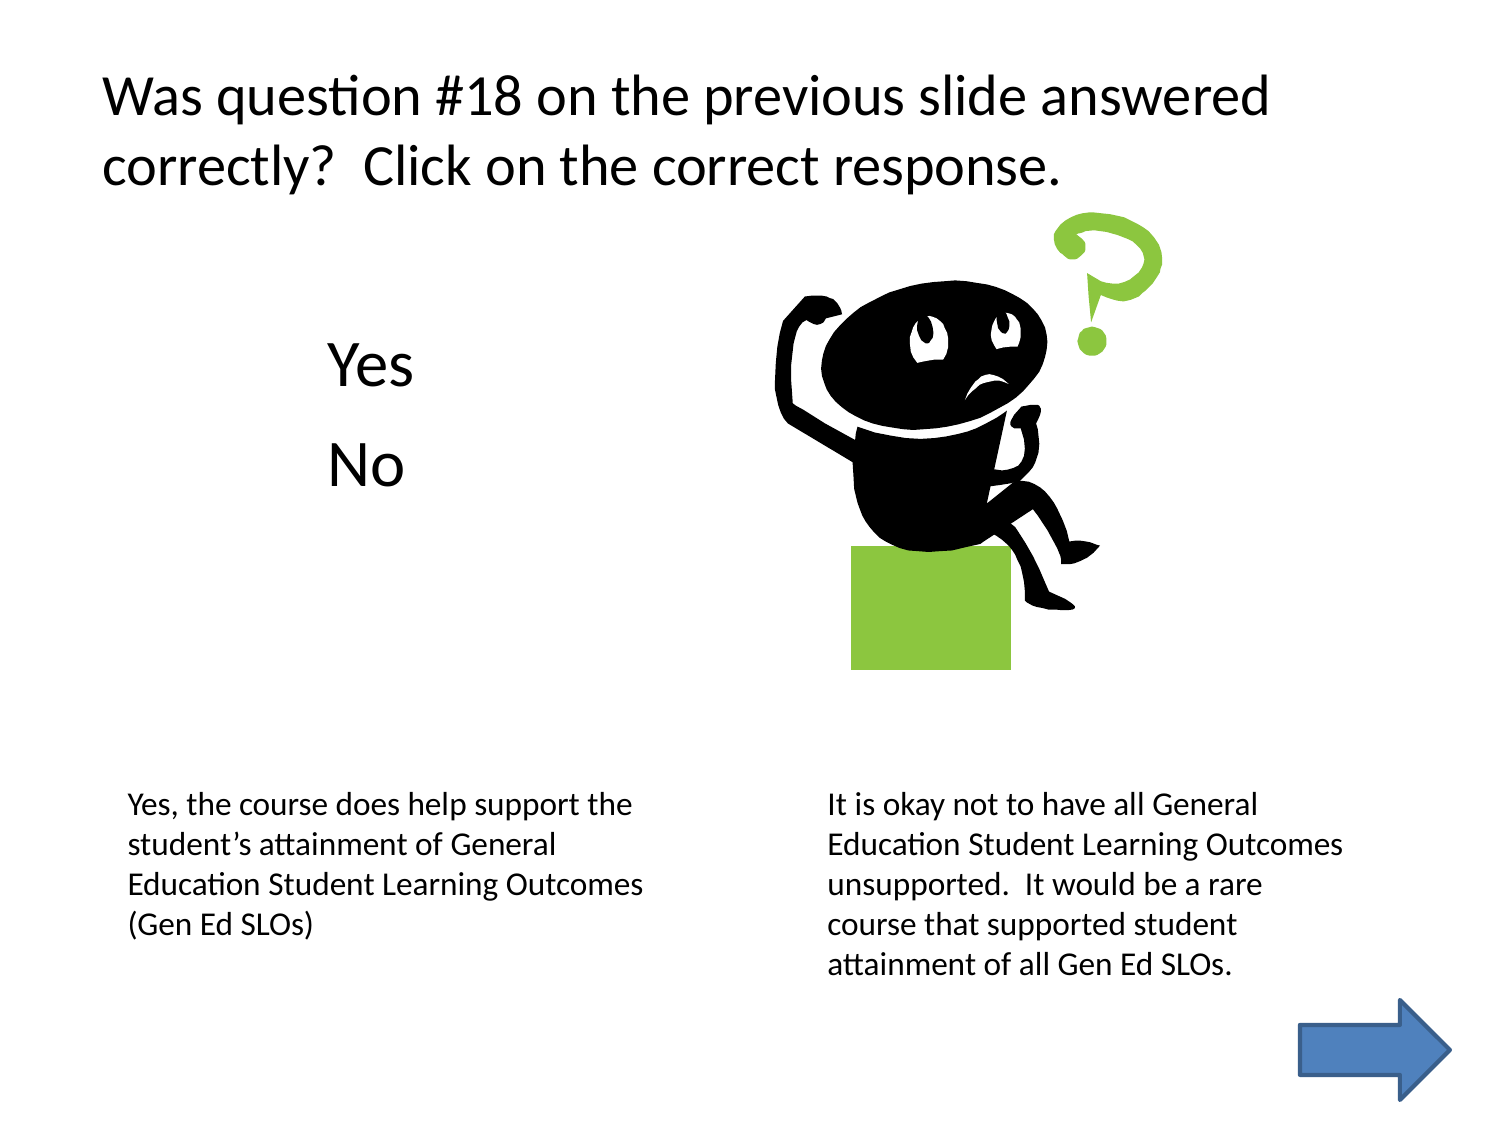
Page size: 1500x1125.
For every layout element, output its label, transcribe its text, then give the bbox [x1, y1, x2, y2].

text_box Yes [312, 312, 675, 408]
list It is okay not to have all General Education Student Learning Outcomes unsupported. It would be a rare course that supported student attainment of all Gen Ed SLOs. [812, 774, 1375, 1000]
list Was question #18 on the previous slide answered correctly? Click on the correct response. [87, 50, 1375, 238]
text_box [1297, 998, 1453, 1102]
text_box No [312, 412, 538, 508]
picture [774, 212, 1163, 671]
list Yes, the course does help support the student’s attainment of General Education Student Learning Outcomes (Gen Ed SLOs) [112, 774, 675, 1000]
